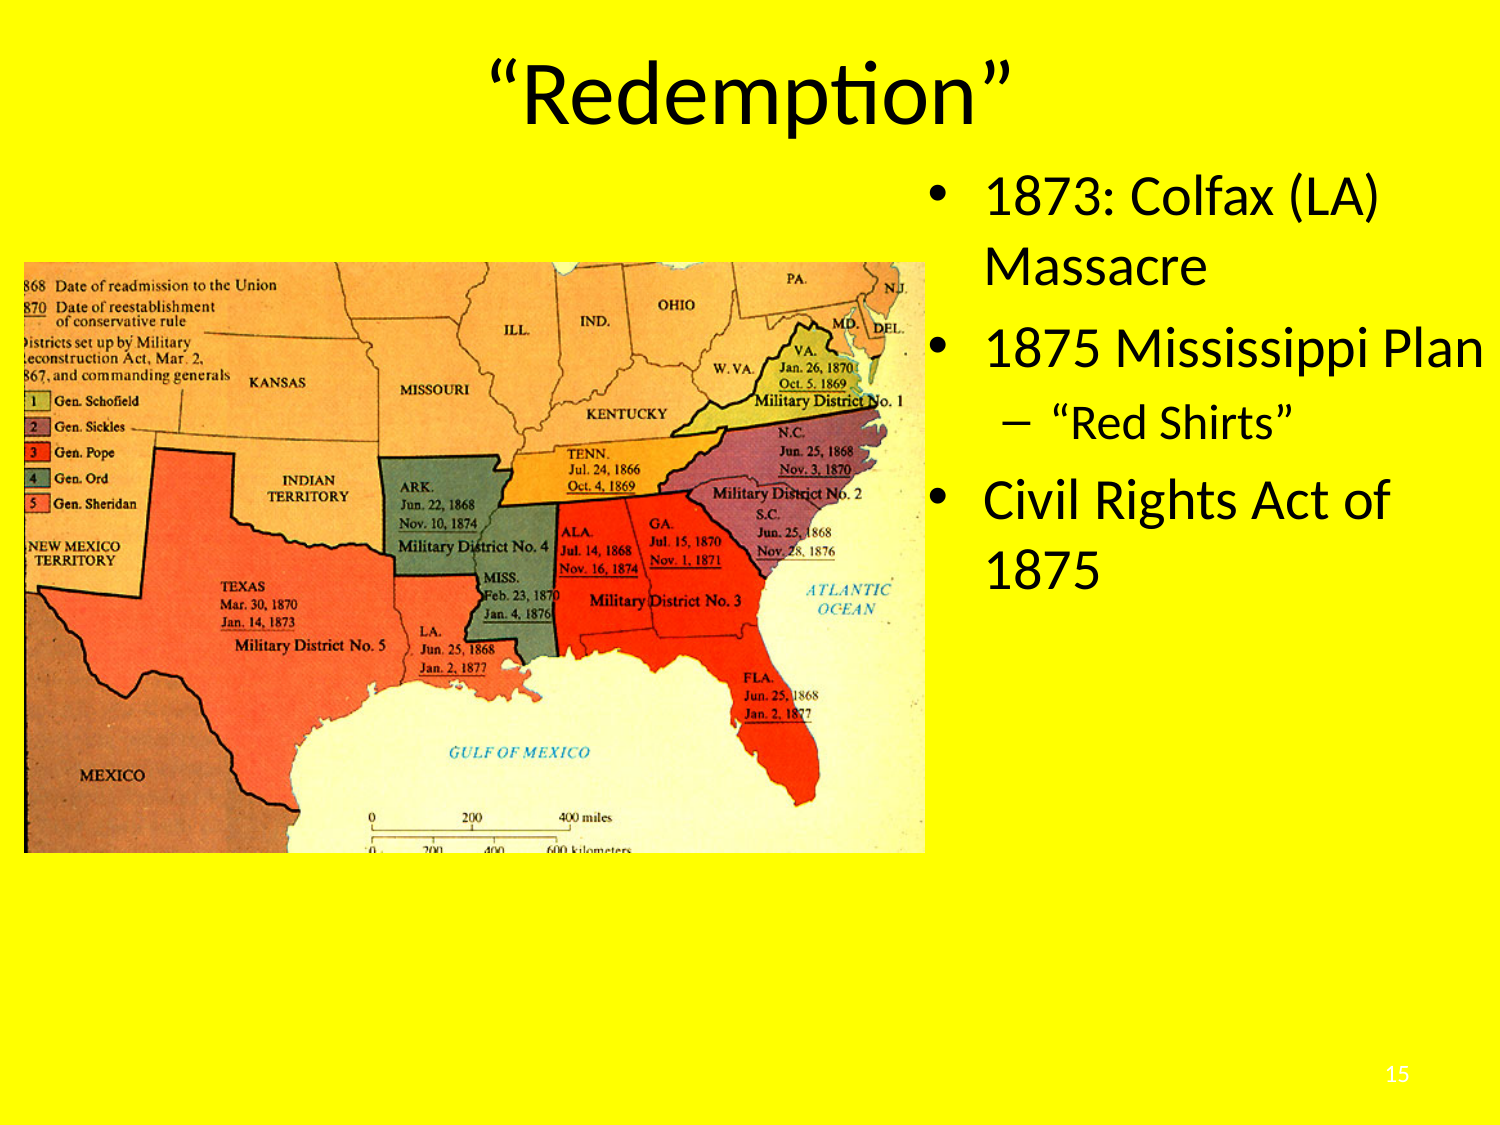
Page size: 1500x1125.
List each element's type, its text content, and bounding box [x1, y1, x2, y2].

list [24, 262, 926, 853]
slide_number 15 [1074, 1042, 1425, 1103]
list 1873: Colfax (LA) Massacre 1875 Mississippi Plan “Red Shirts” Civil Rights Act of 1875 [912, 149, 1500, 1001]
title “Redemption” [49, 0, 1451, 175]
